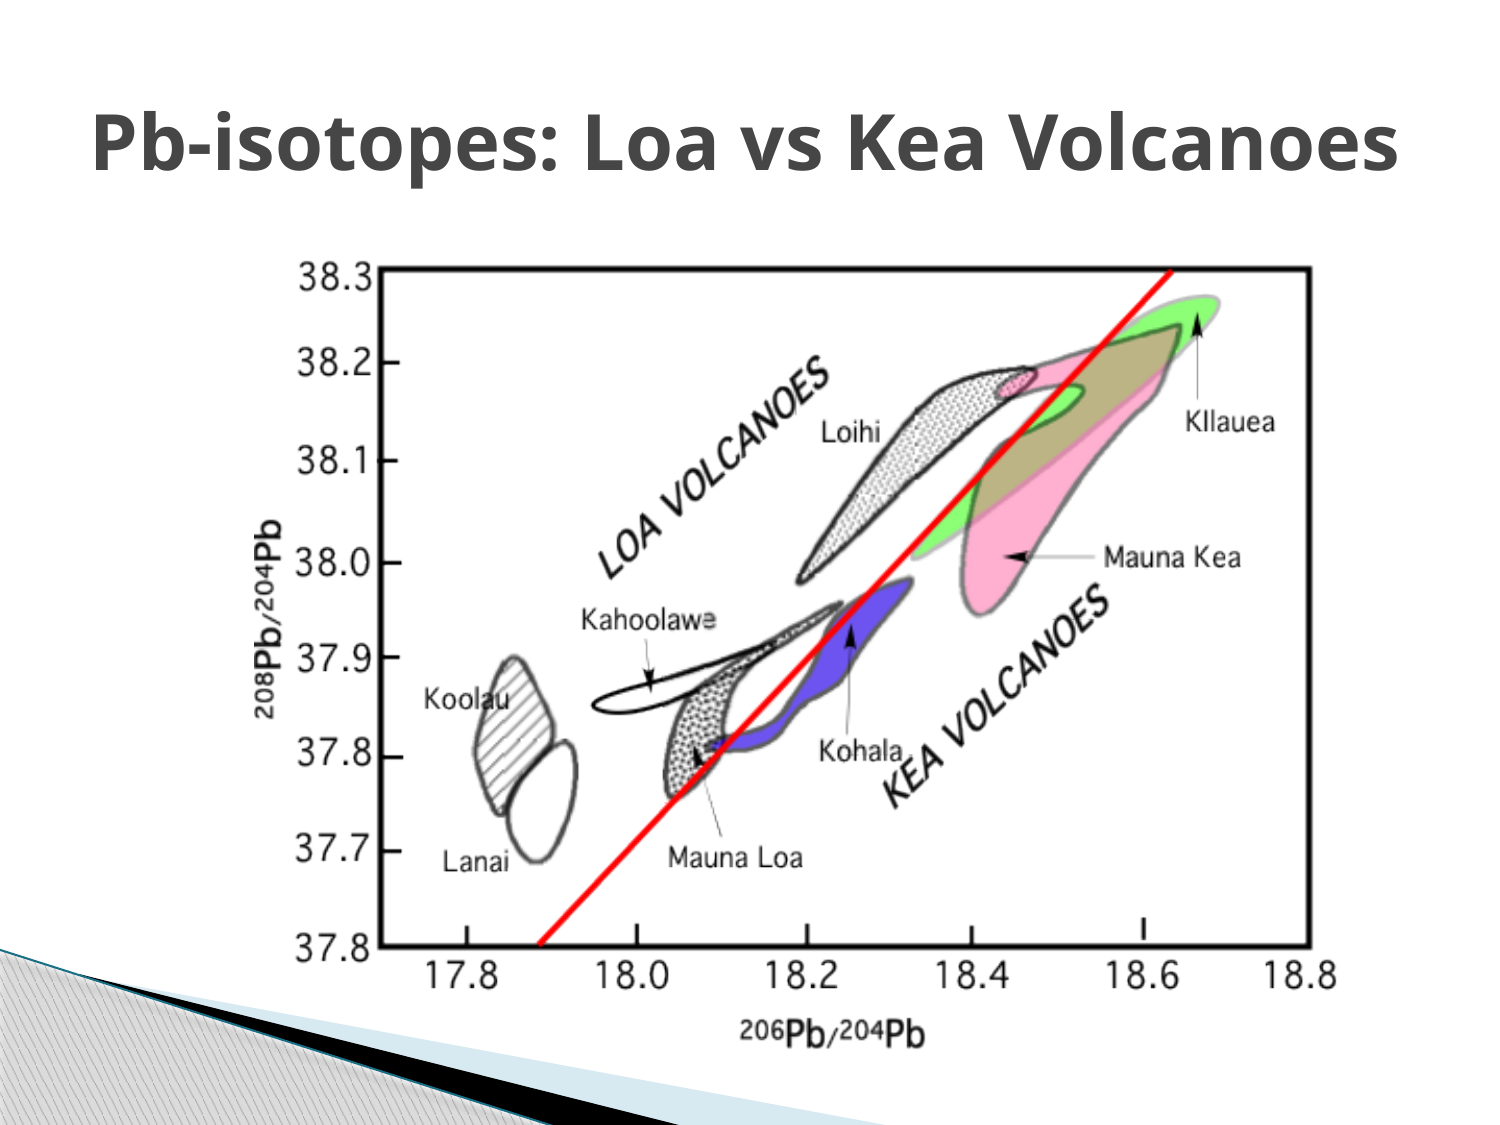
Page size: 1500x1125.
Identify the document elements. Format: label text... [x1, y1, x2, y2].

title Pb-isotopes: Loa vs Kea Volcanoes [75, 45, 1425, 233]
picture [254, 253, 1343, 1062]
